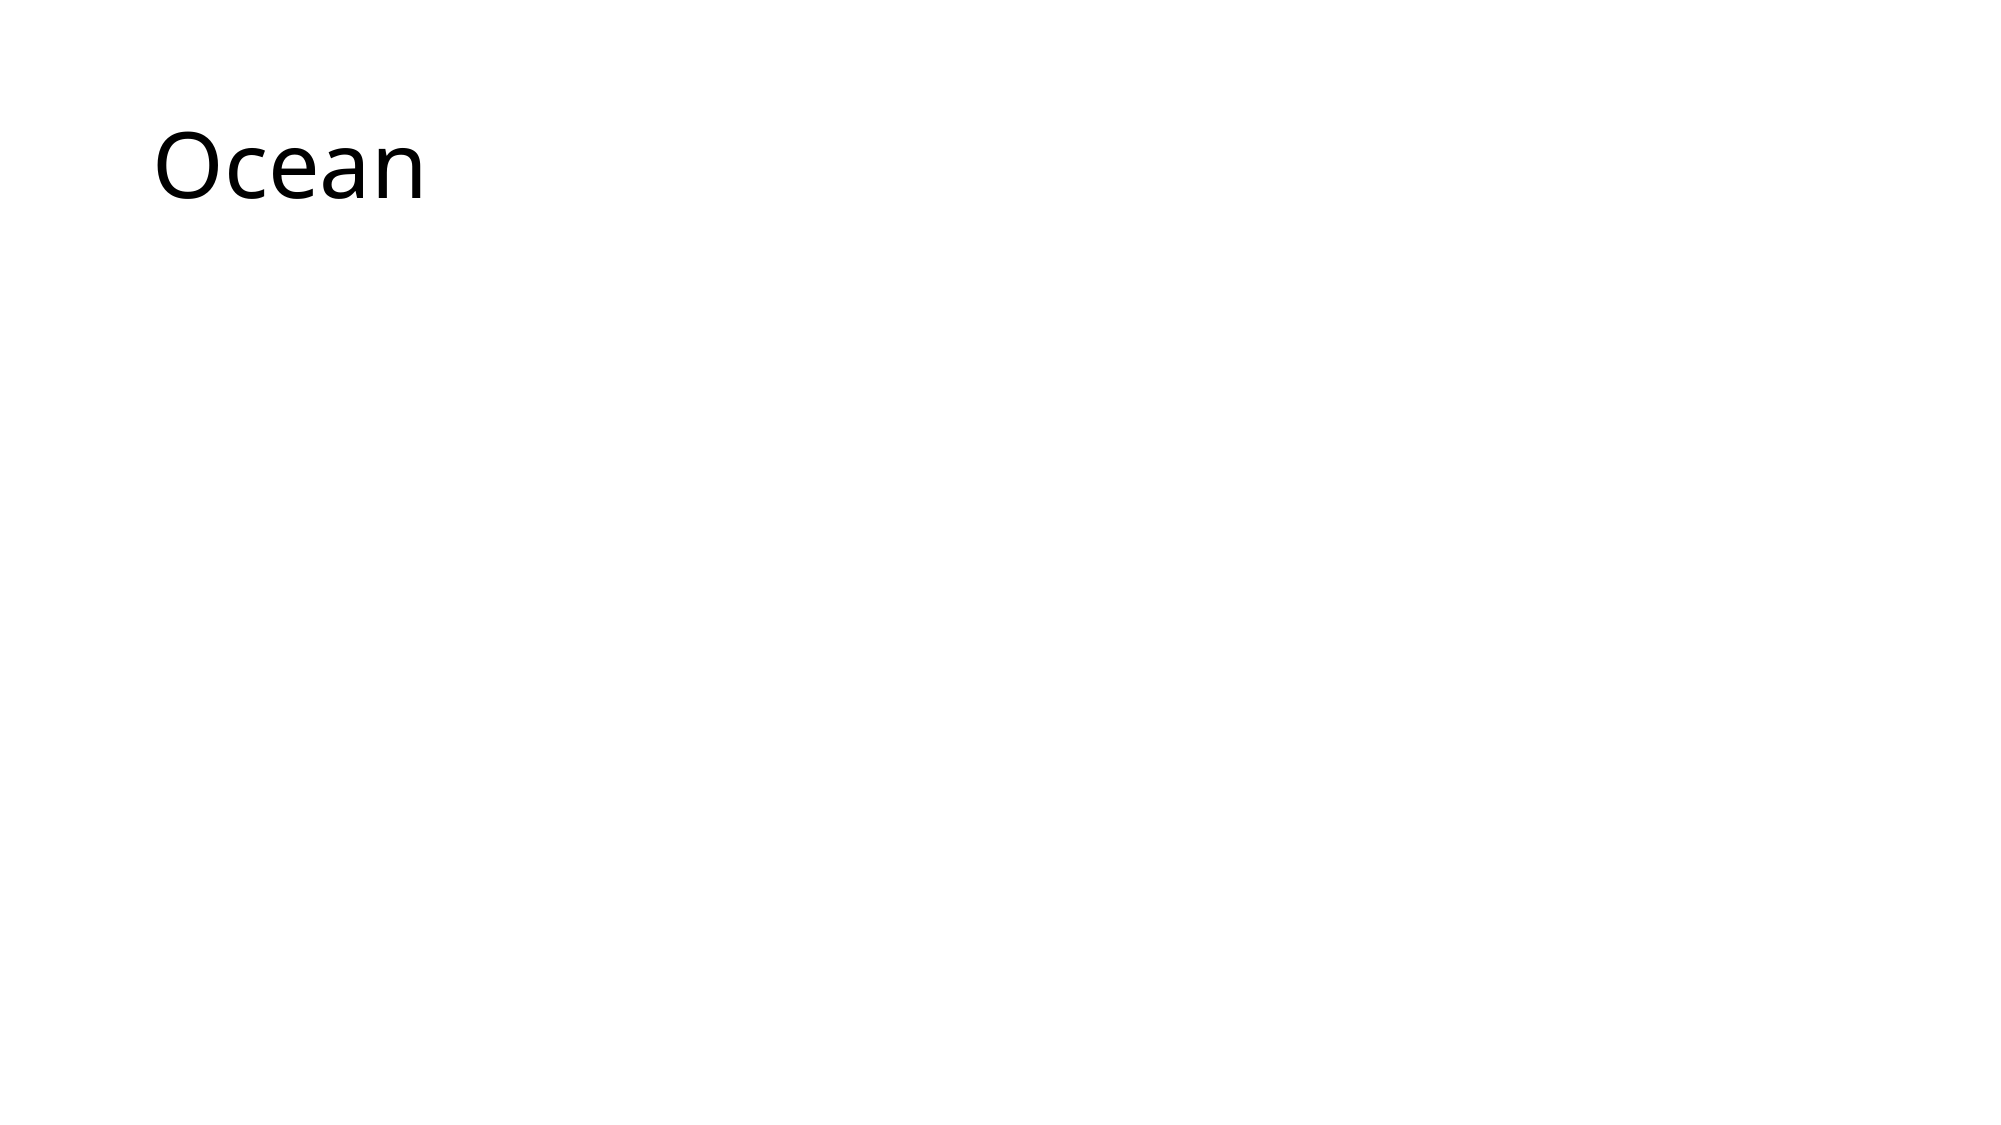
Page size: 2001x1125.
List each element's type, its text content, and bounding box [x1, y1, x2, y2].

title Ocean [137, 59, 1863, 278]
